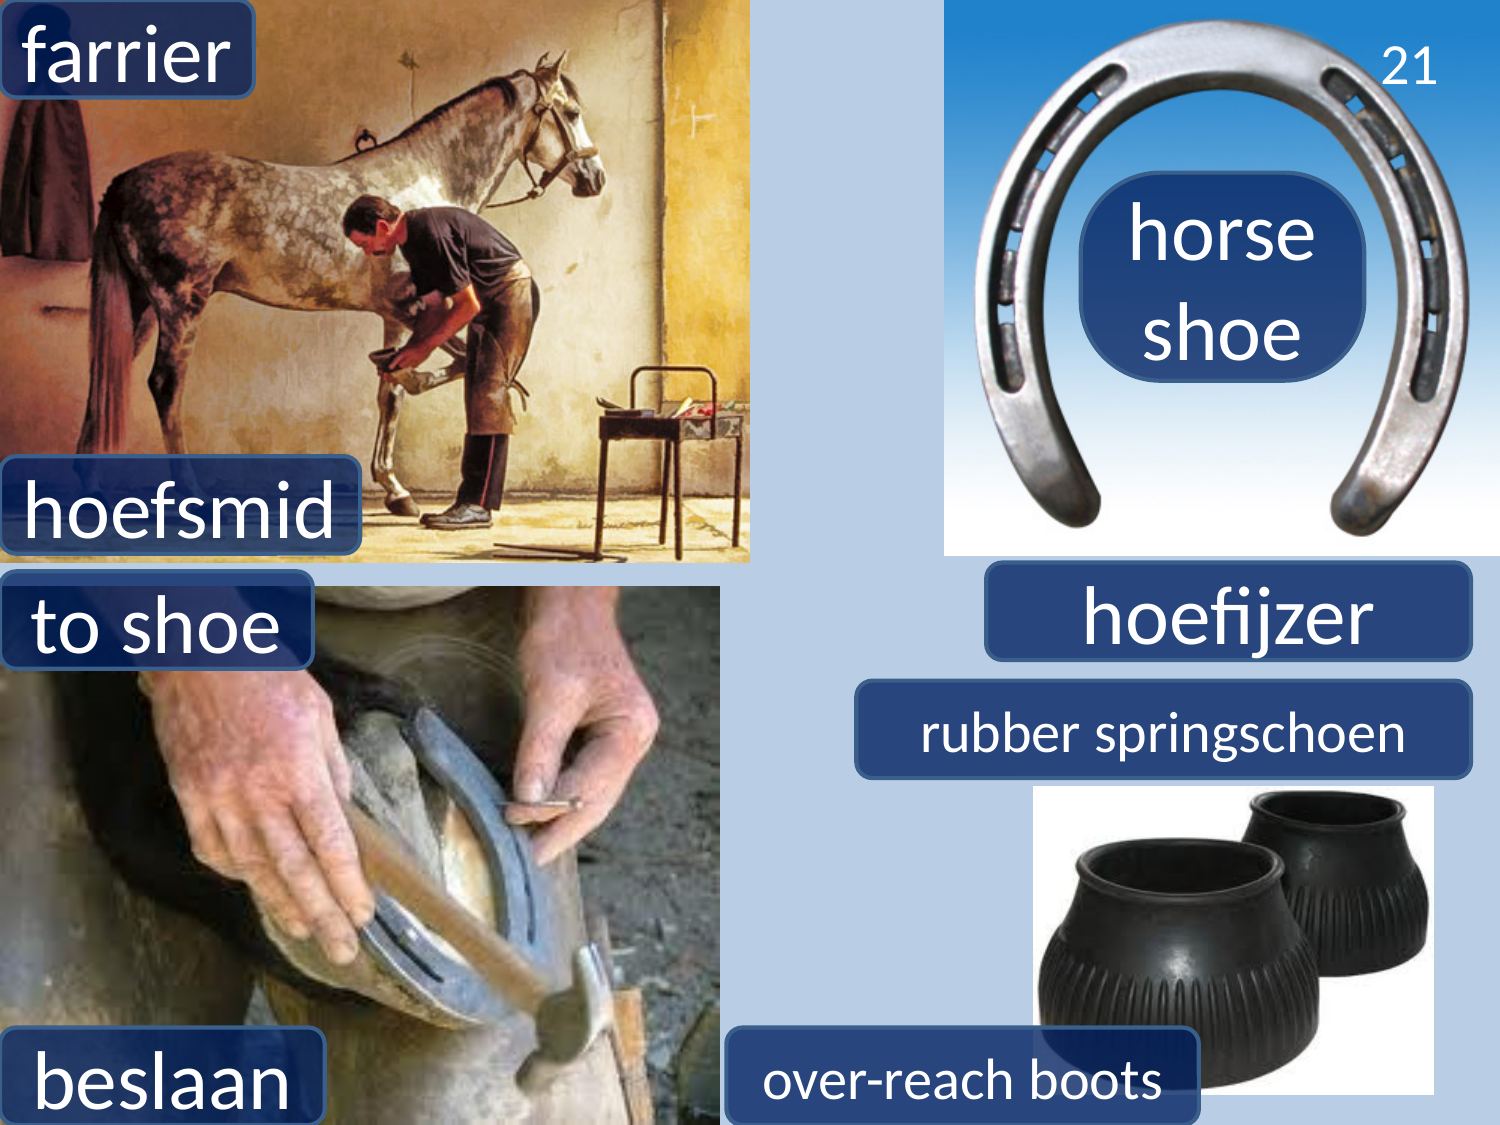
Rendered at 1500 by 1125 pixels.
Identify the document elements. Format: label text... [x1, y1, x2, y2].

picture [0, 0, 750, 563]
text_box hoefijzer [984, 565, 1474, 663]
text_box to shoe [0, 572, 315, 584]
picture [944, 0, 1500, 556]
picture [0, 585, 720, 1125]
text_box over-reach boots [724, 1025, 1201, 1125]
picture [1033, 786, 1434, 1095]
text_box rubber springschoen [854, 678, 1474, 781]
